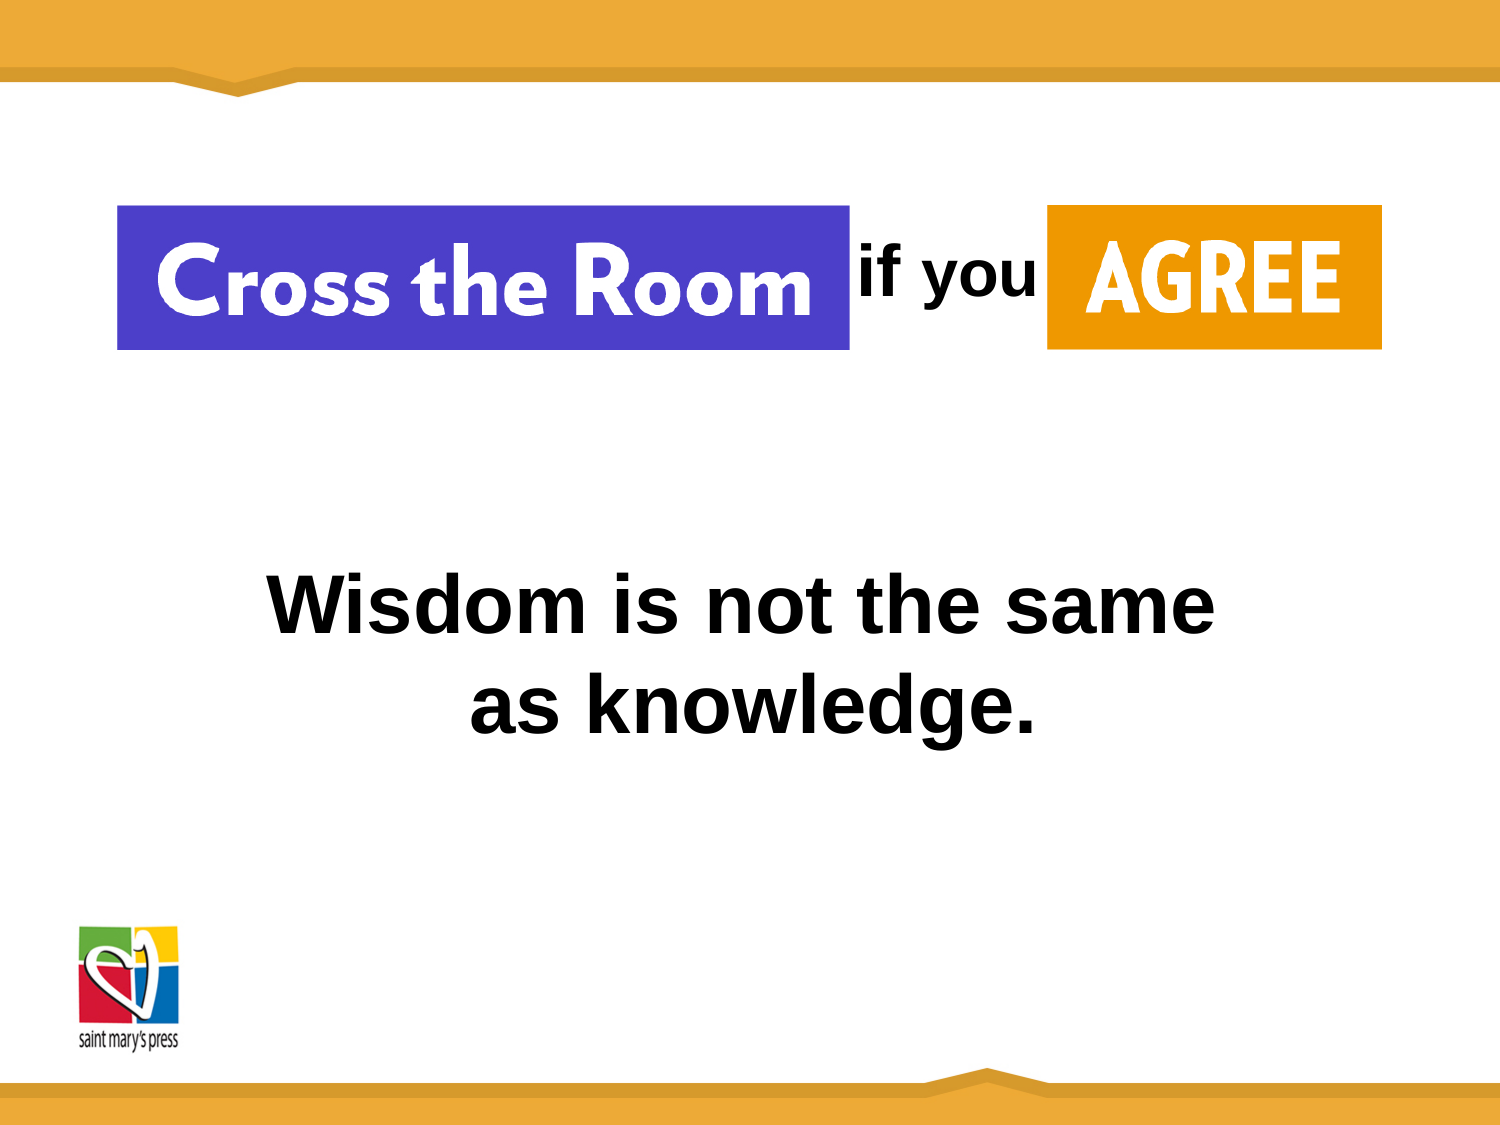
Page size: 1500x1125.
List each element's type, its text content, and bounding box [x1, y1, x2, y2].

title CROSS THE ROOM if you AGREE: [865, 261, 1039, 362]
text_box Wisdom is not the same as knowledge. [99, 462, 1408, 850]
picture [0, 0, 1500, 1125]
